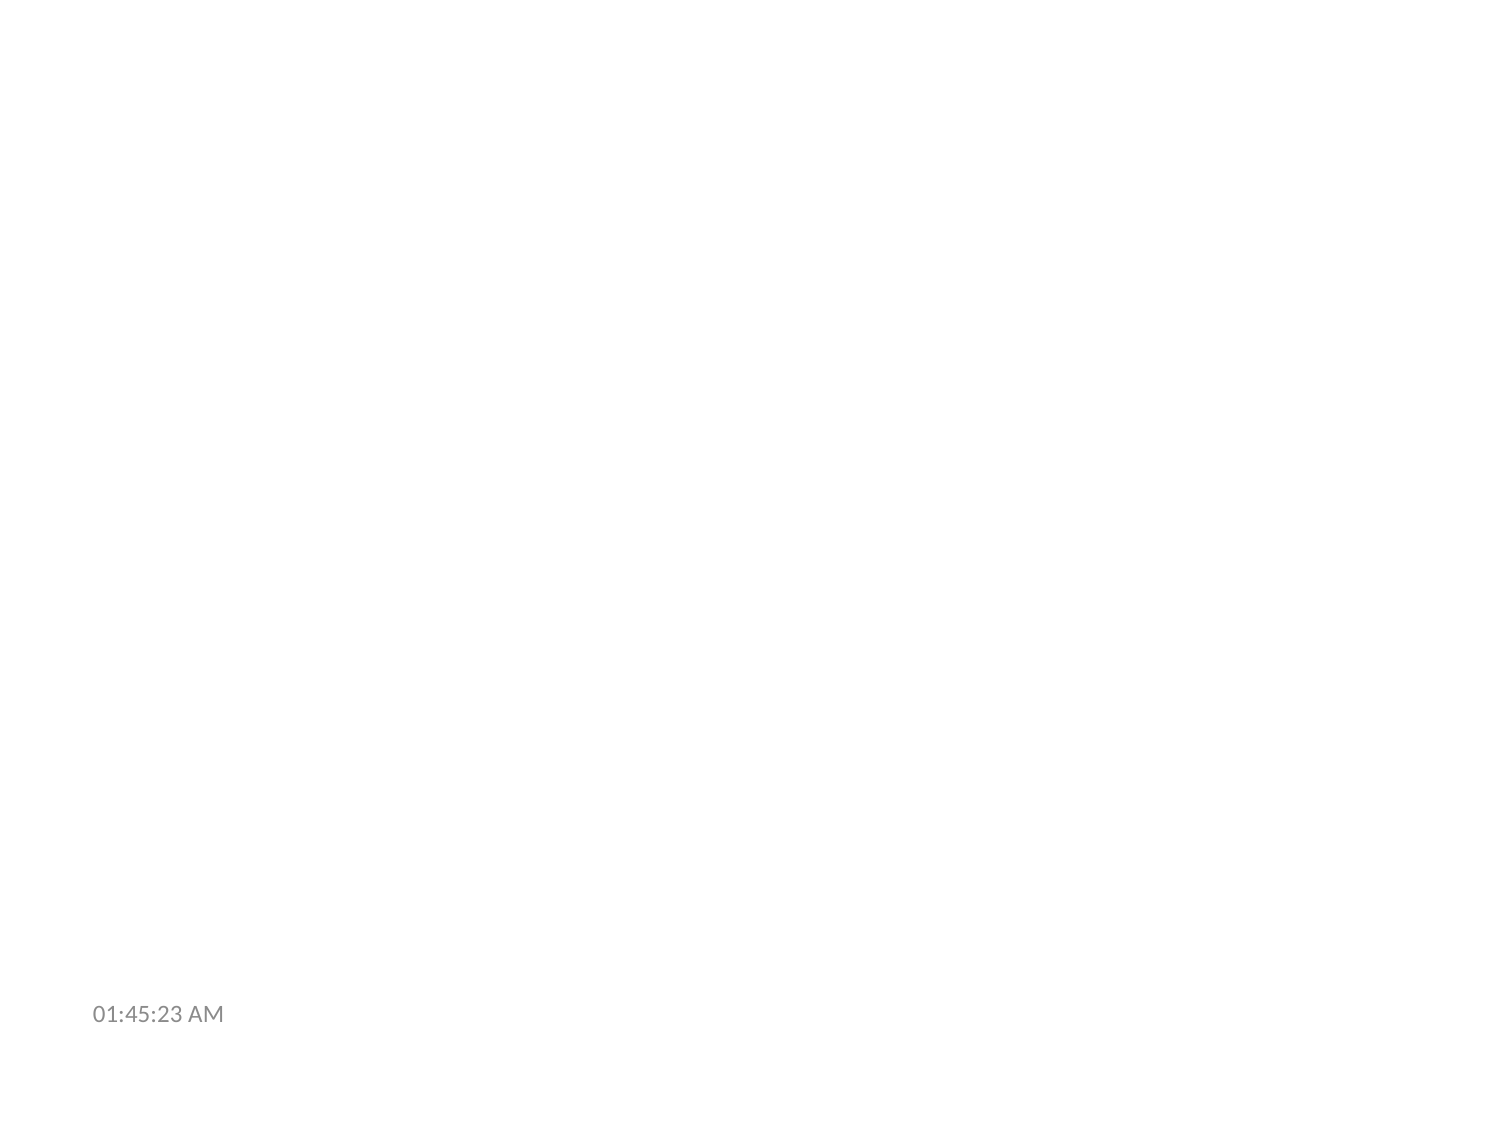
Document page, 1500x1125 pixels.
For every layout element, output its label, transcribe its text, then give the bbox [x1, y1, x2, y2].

text_box 3:35:09 PM [77, 982, 428, 1043]
